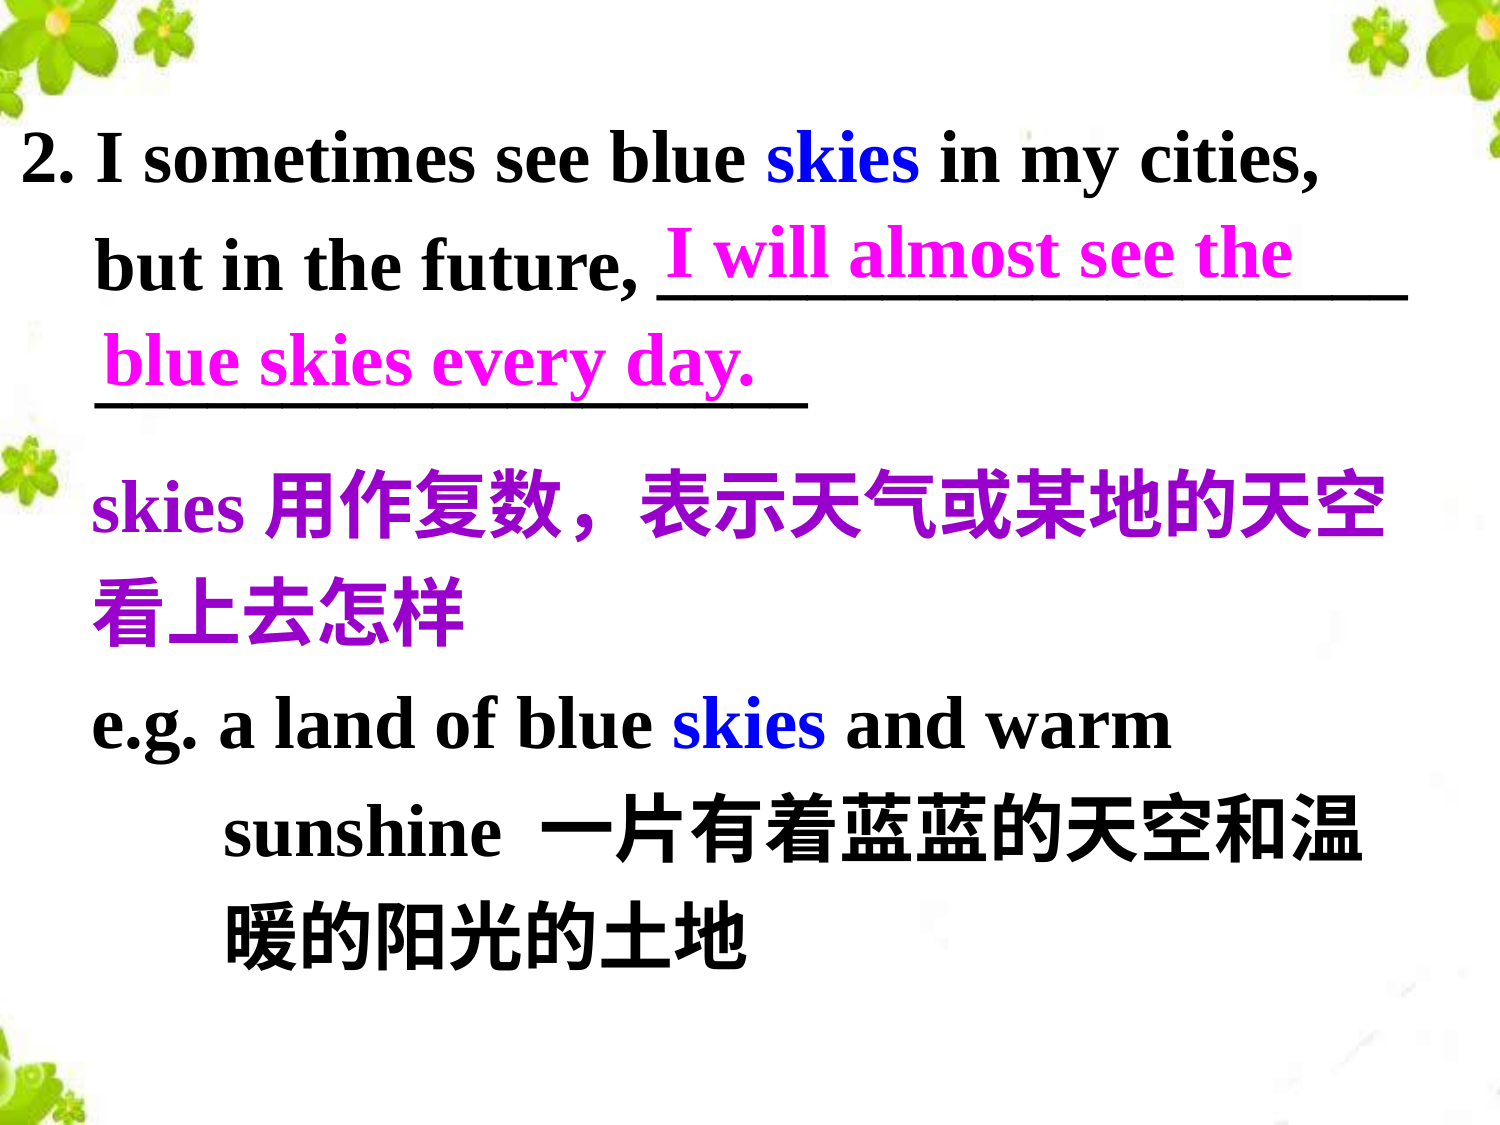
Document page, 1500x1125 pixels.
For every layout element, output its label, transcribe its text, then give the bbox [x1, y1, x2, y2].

picture [0, 0, 1500, 1125]
text_box skies用作复数，表示天气或某地的天空 看上去怎样 e.g. a land of blue skies and warm sunshine 一片有着蓝蓝的天空和温暖的阳光的土地 [76, 432, 1447, 1000]
text_box I will almost see the blue skies every day. [88, 177, 1364, 408]
text_box 2. I sometimes see blue skies in my cities, but in the future, ____________________ ___________________ [5, 82, 1441, 422]
